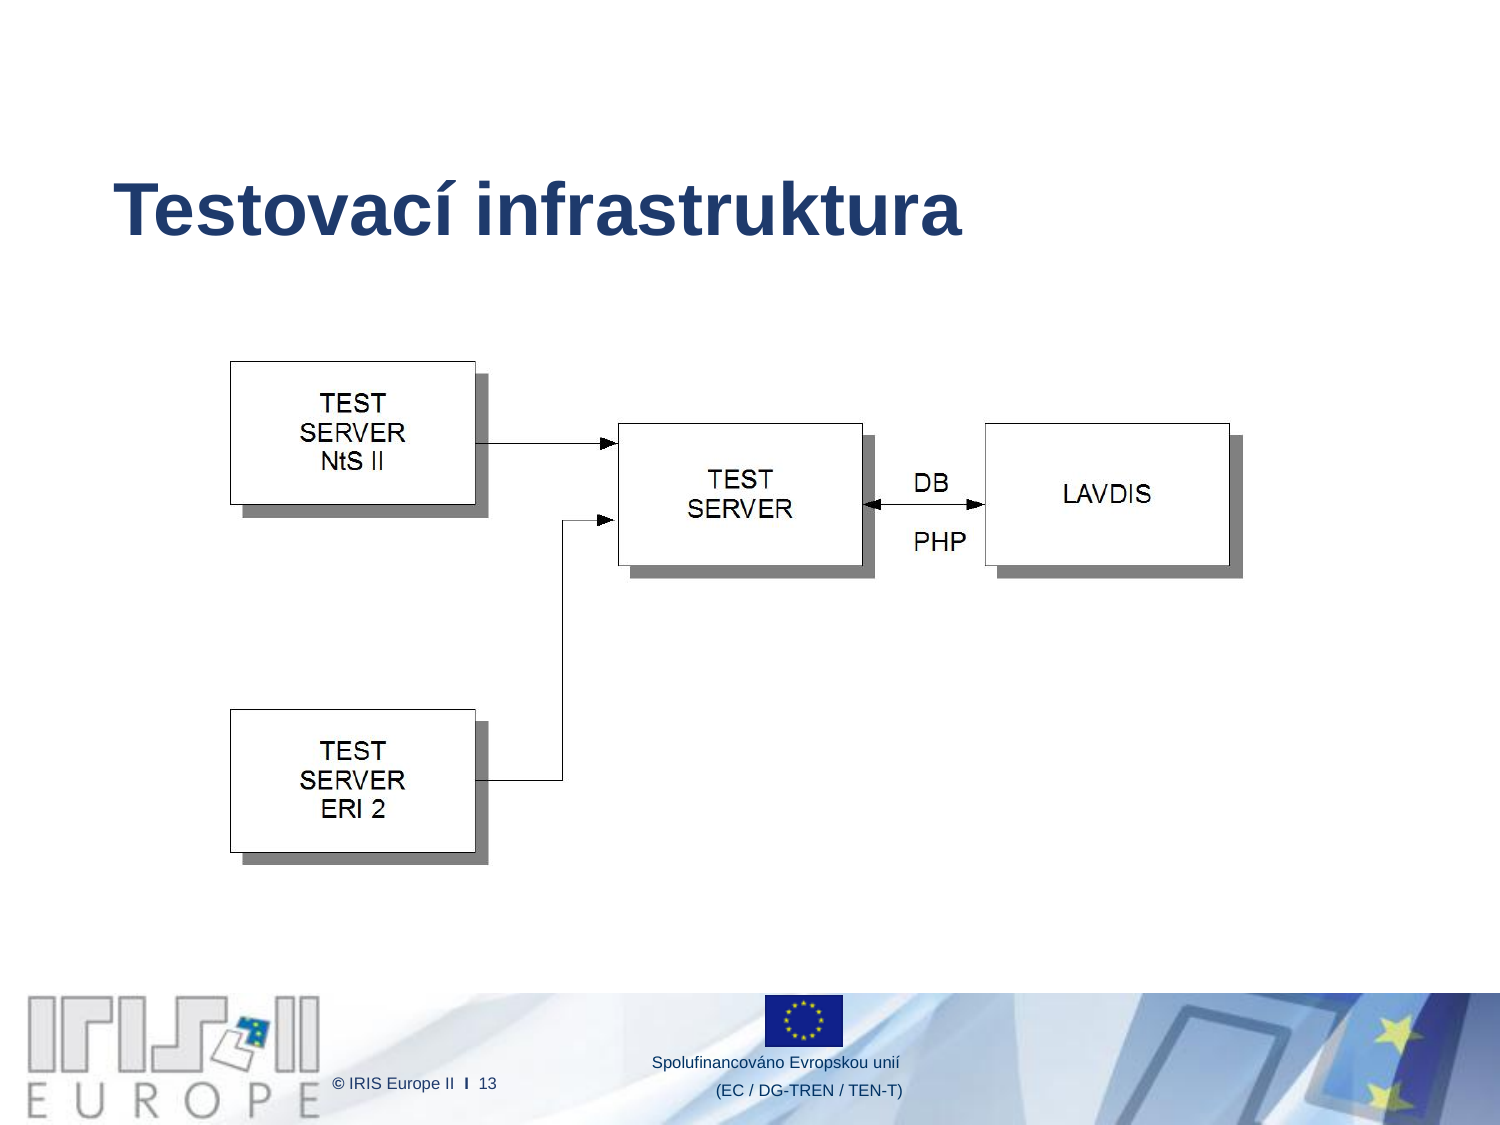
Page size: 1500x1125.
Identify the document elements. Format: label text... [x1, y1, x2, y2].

picture [229, 361, 1269, 930]
title Testovací infrastruktura [98, 152, 1398, 260]
picture [0, 993, 1500, 1125]
